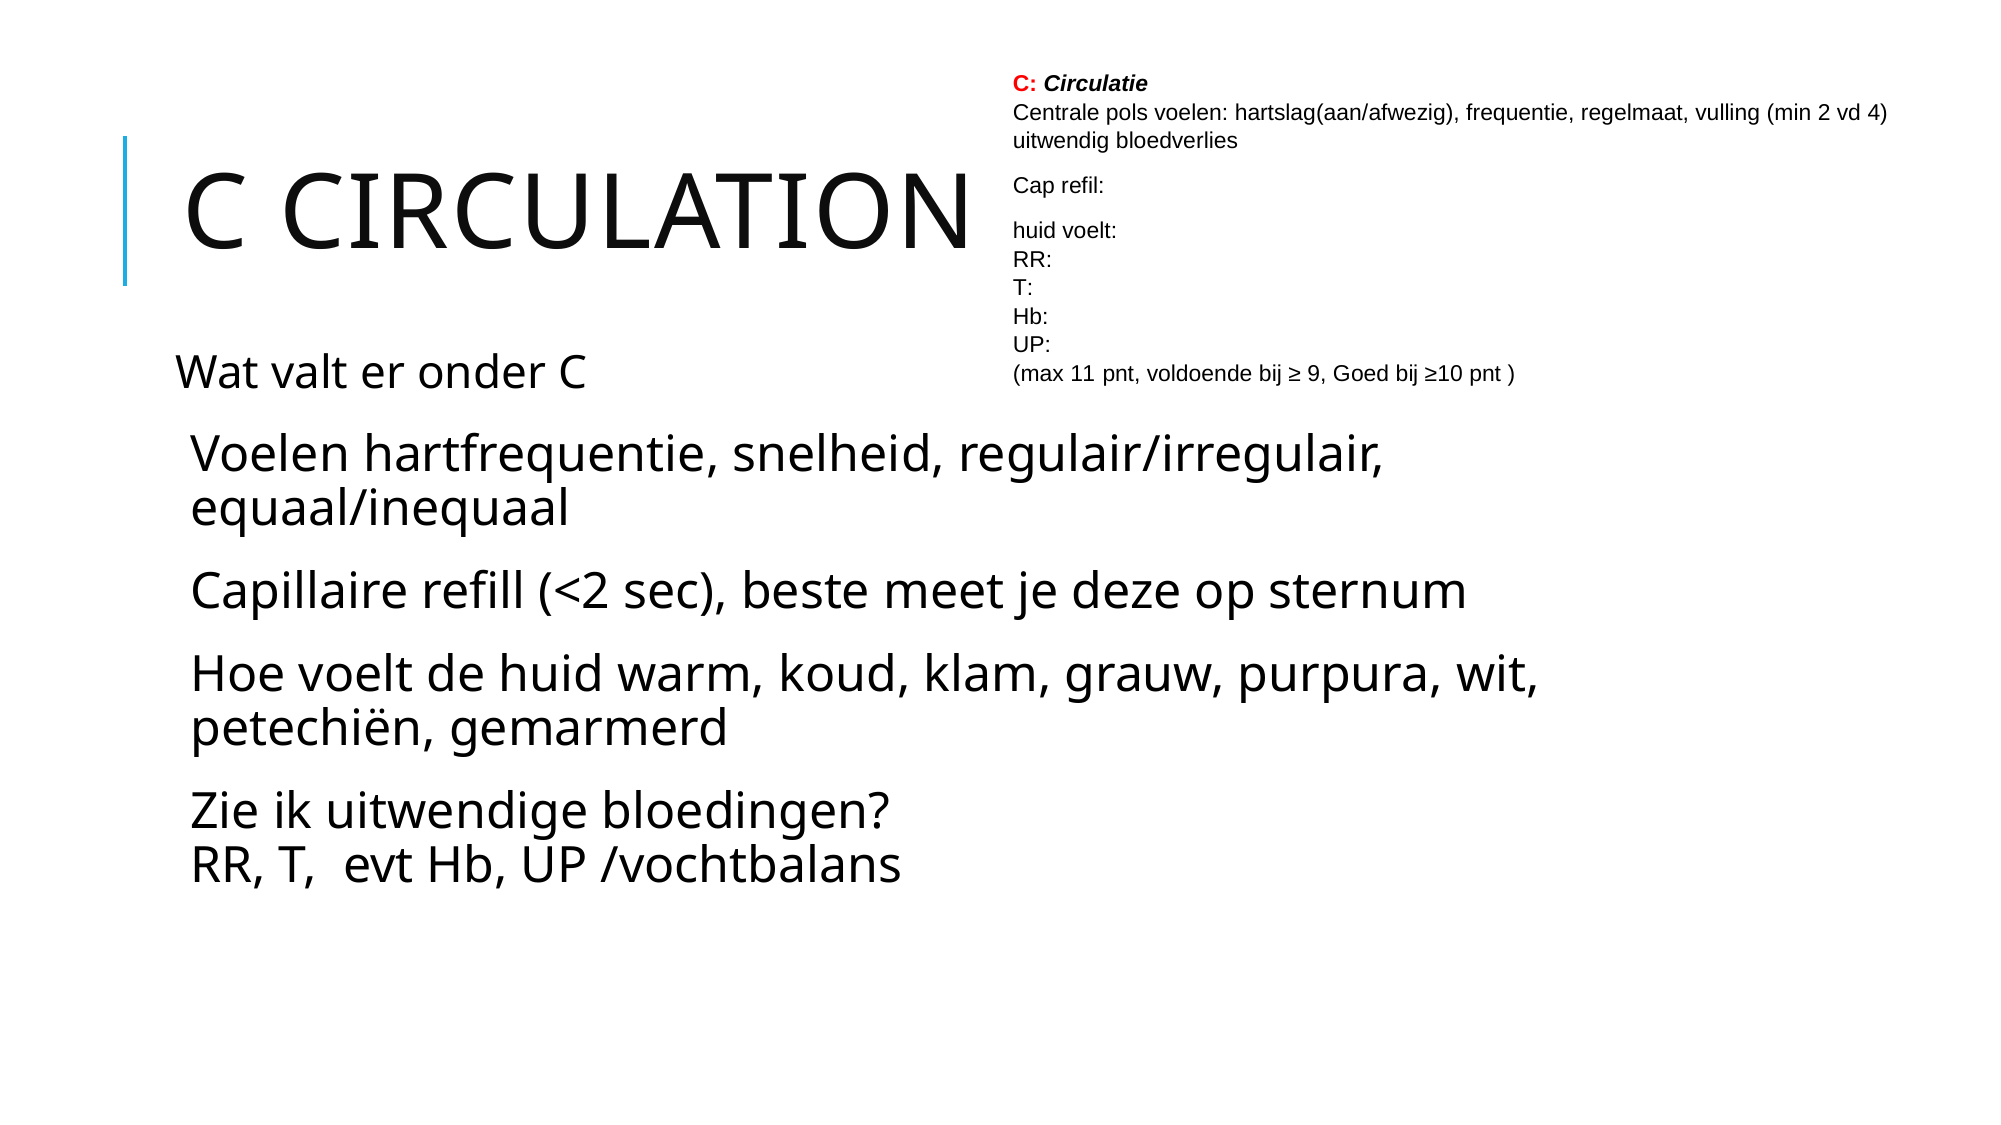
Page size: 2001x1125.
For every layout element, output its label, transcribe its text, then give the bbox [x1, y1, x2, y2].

title C circulation [168, 96, 1005, 341]
picture [1012, 70, 1959, 406]
list Wat valt er onder C Voelen hartfrequentie, snelheid, regulair/irregulair, equaal/inequaal Capillaire refill (<2 sec), beste meet je deze op sternum Hoe voelt de huid warm, koud, klam, grauw, purpura, wit, petechiën, gemarmerd Zie ik uitwendige bloedingen? RR, T, evt Hb, UP /vochtbalans [168, 341, 1763, 1002]
